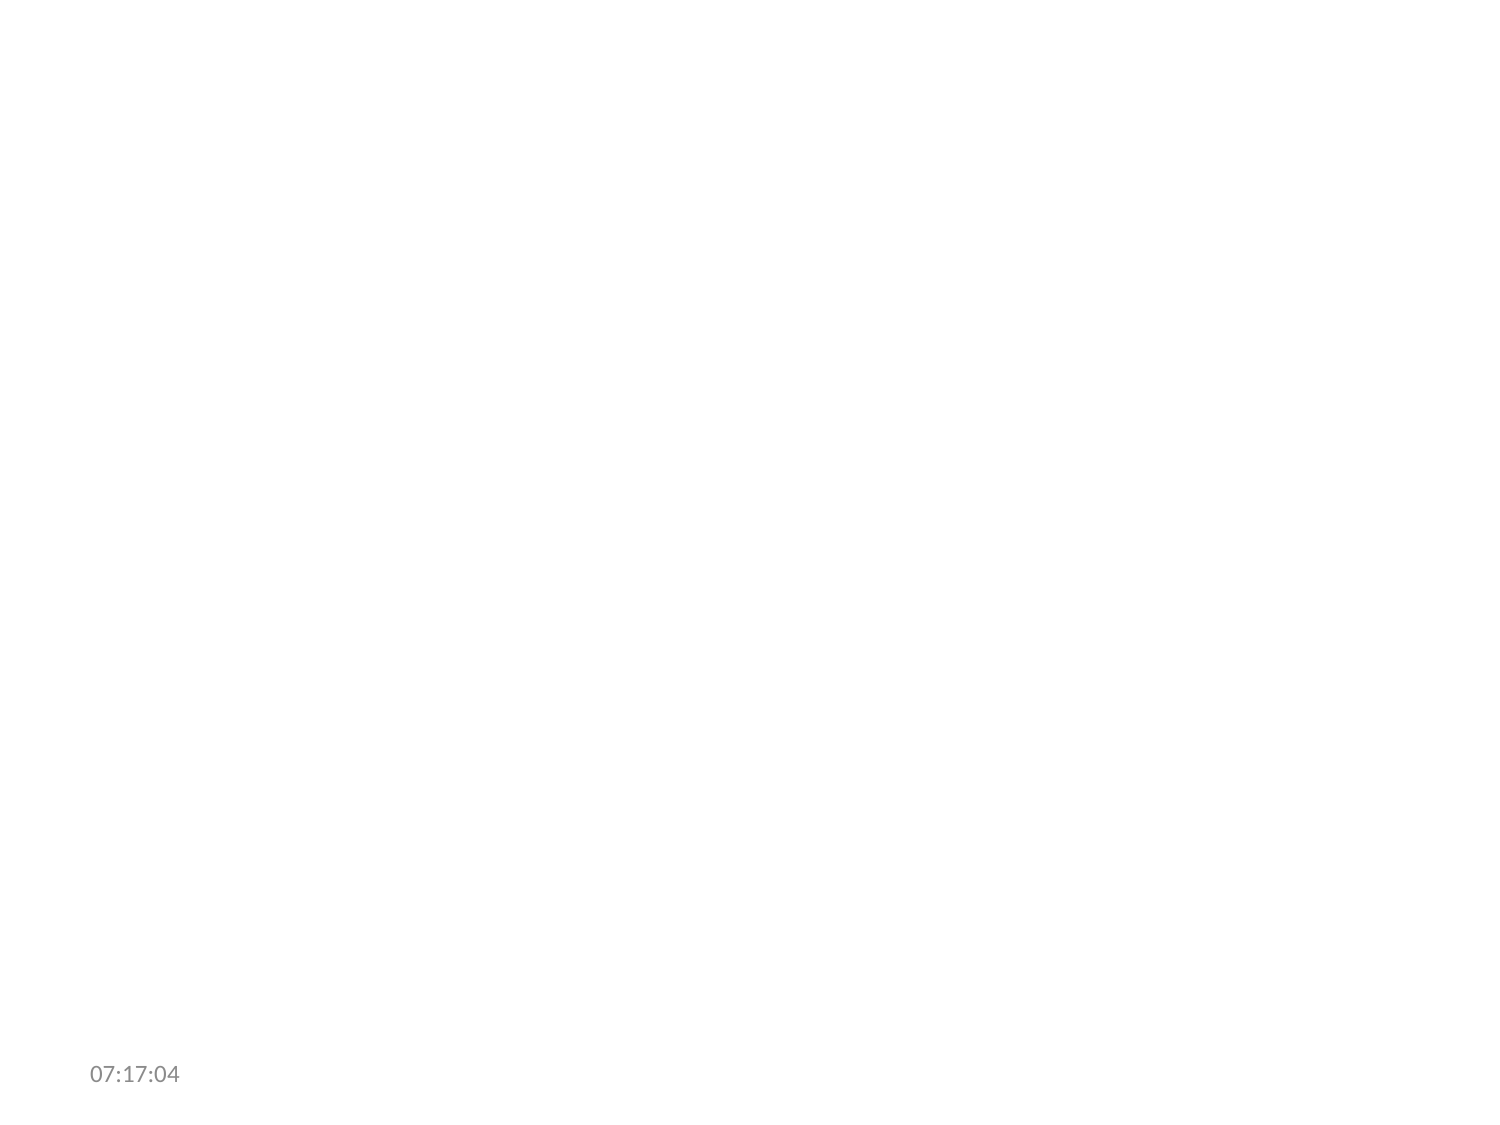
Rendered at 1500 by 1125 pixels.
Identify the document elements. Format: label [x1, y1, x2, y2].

slide_number [75, 1042, 425, 1103]
